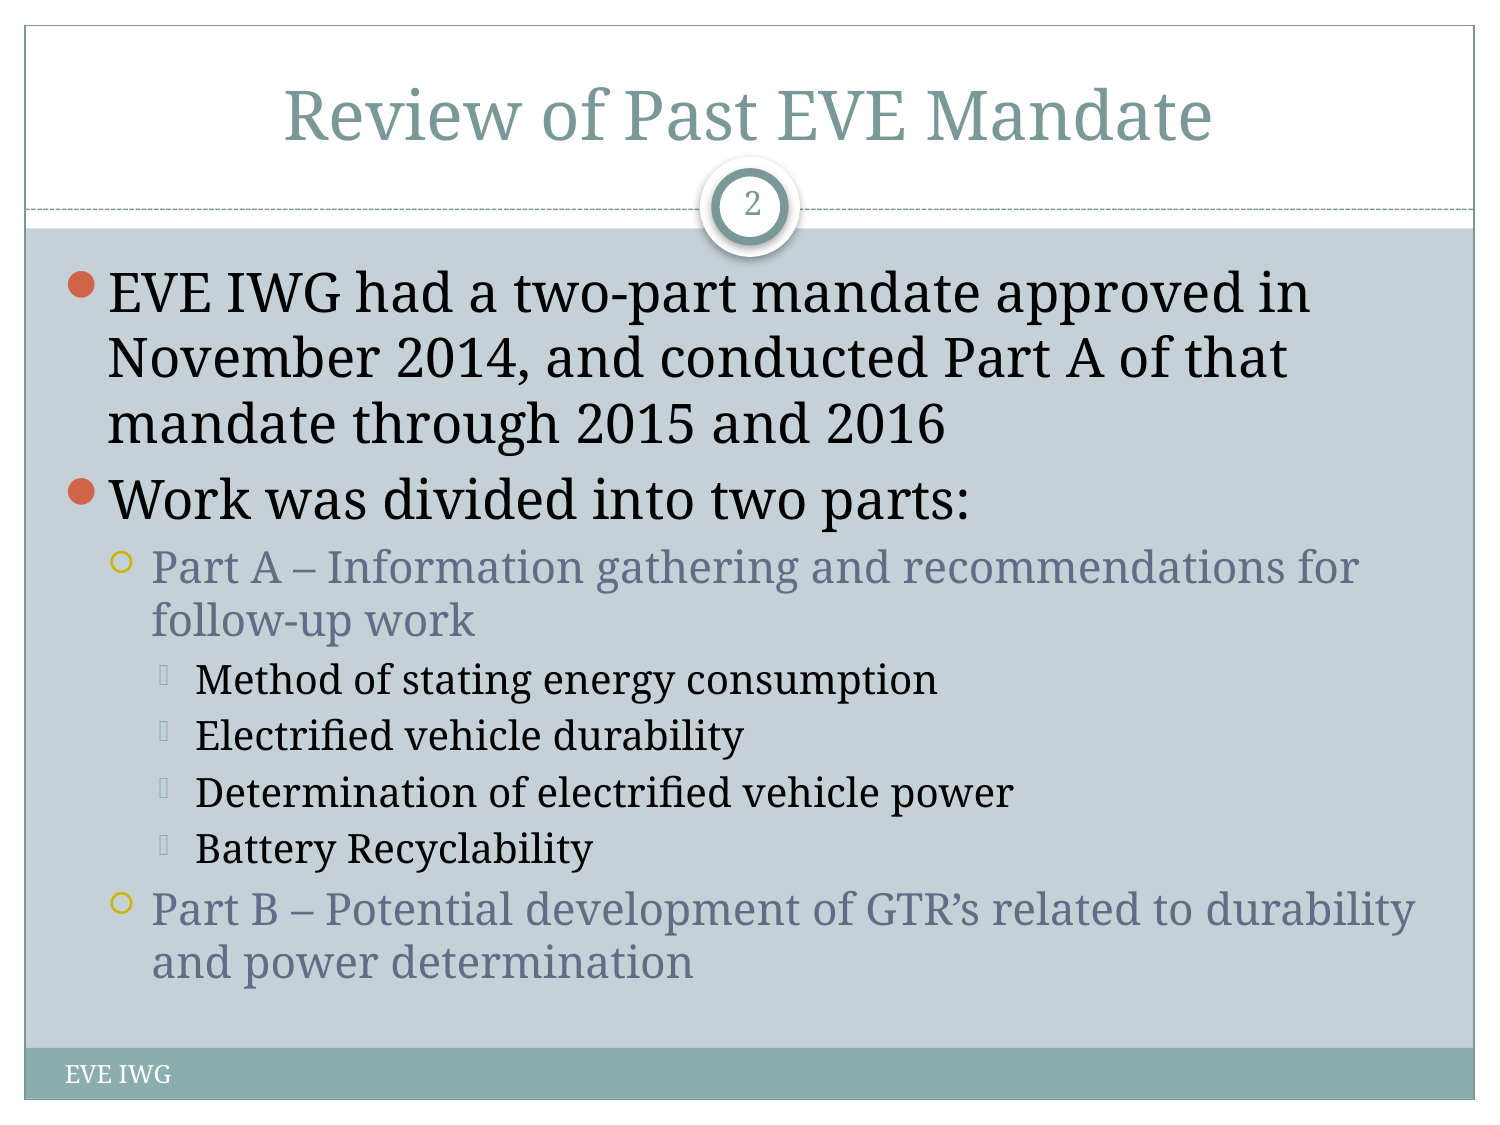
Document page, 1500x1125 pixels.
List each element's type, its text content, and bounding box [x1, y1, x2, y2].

slide_number 2 [715, 168, 791, 241]
footer EVE IWG [50, 1051, 638, 1112]
list EVE IWG had a two-part mandate approved in November 2014, and conducted Part A of that mandate through 2015 and 2016 Work was divided into two parts: Part A – Information gathering and recommendations for follow-up work Method of stating energy consumption Electrified vehicle durability Determination of electrified vehicle power Battery Recyclability Part B – Potential development of GTR’s related to durability and power determination [49, 250, 1445, 1001]
title Review of Past EVE Mandate [49, 37, 1450, 162]
